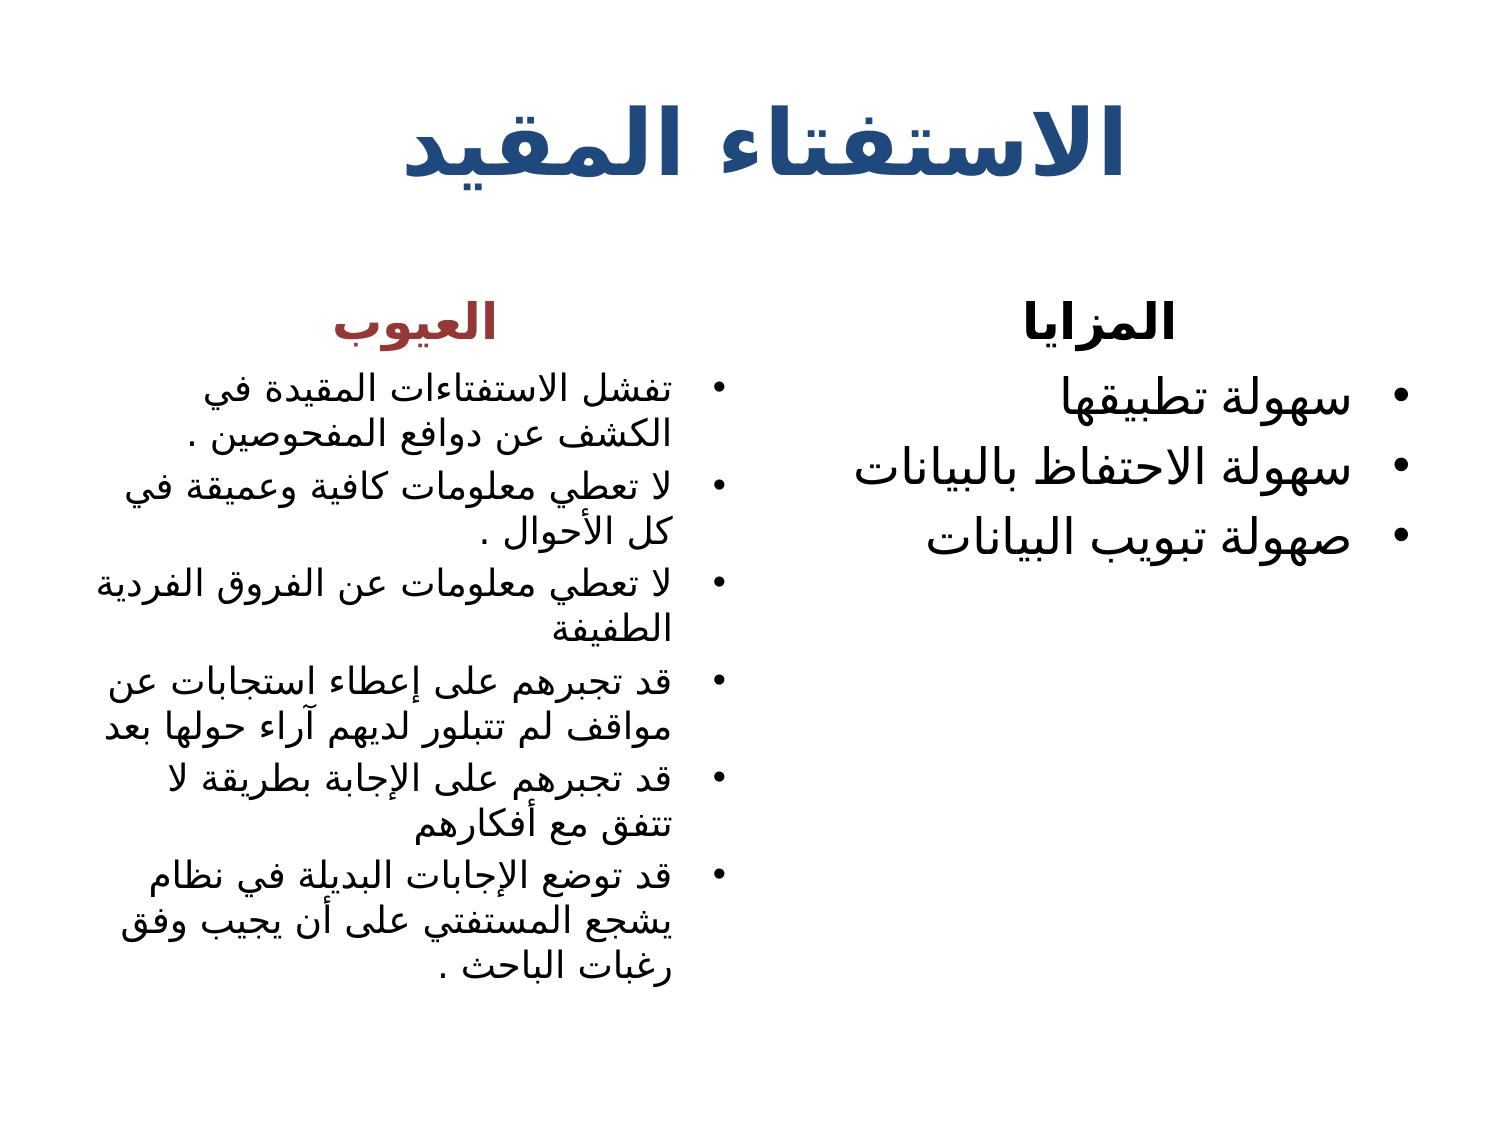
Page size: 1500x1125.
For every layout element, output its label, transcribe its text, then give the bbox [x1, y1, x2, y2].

list المزايا [761, 251, 1425, 356]
title الاستفتاء المقيد [75, 45, 1425, 233]
list تفشل الاستفتاءات المقيدة في الكشف عن دوافع المفحوصين . لا تعطي معلومات كافية وعميقة في كل الأحوال . لا تعطي معلومات عن الفروق الفردية الطفيفة قد تجبرهم على إعطاء استجابات عن مواقف لم تتبلور لديهم آراء حولها بعد قد تجبرهم على الإجابة بطريقة لا تتفق مع أفكارهم قد توضع الإجابات البديلة في نظام يشجع المستفتي على أن يجيب وفق رغبات الباحث . [75, 356, 738, 1005]
list العيوب [75, 251, 738, 356]
list سهولة تطبيقها سهولة الاحتفاظ بالبيانات صهولة تبويب البيانات [761, 356, 1425, 1005]
